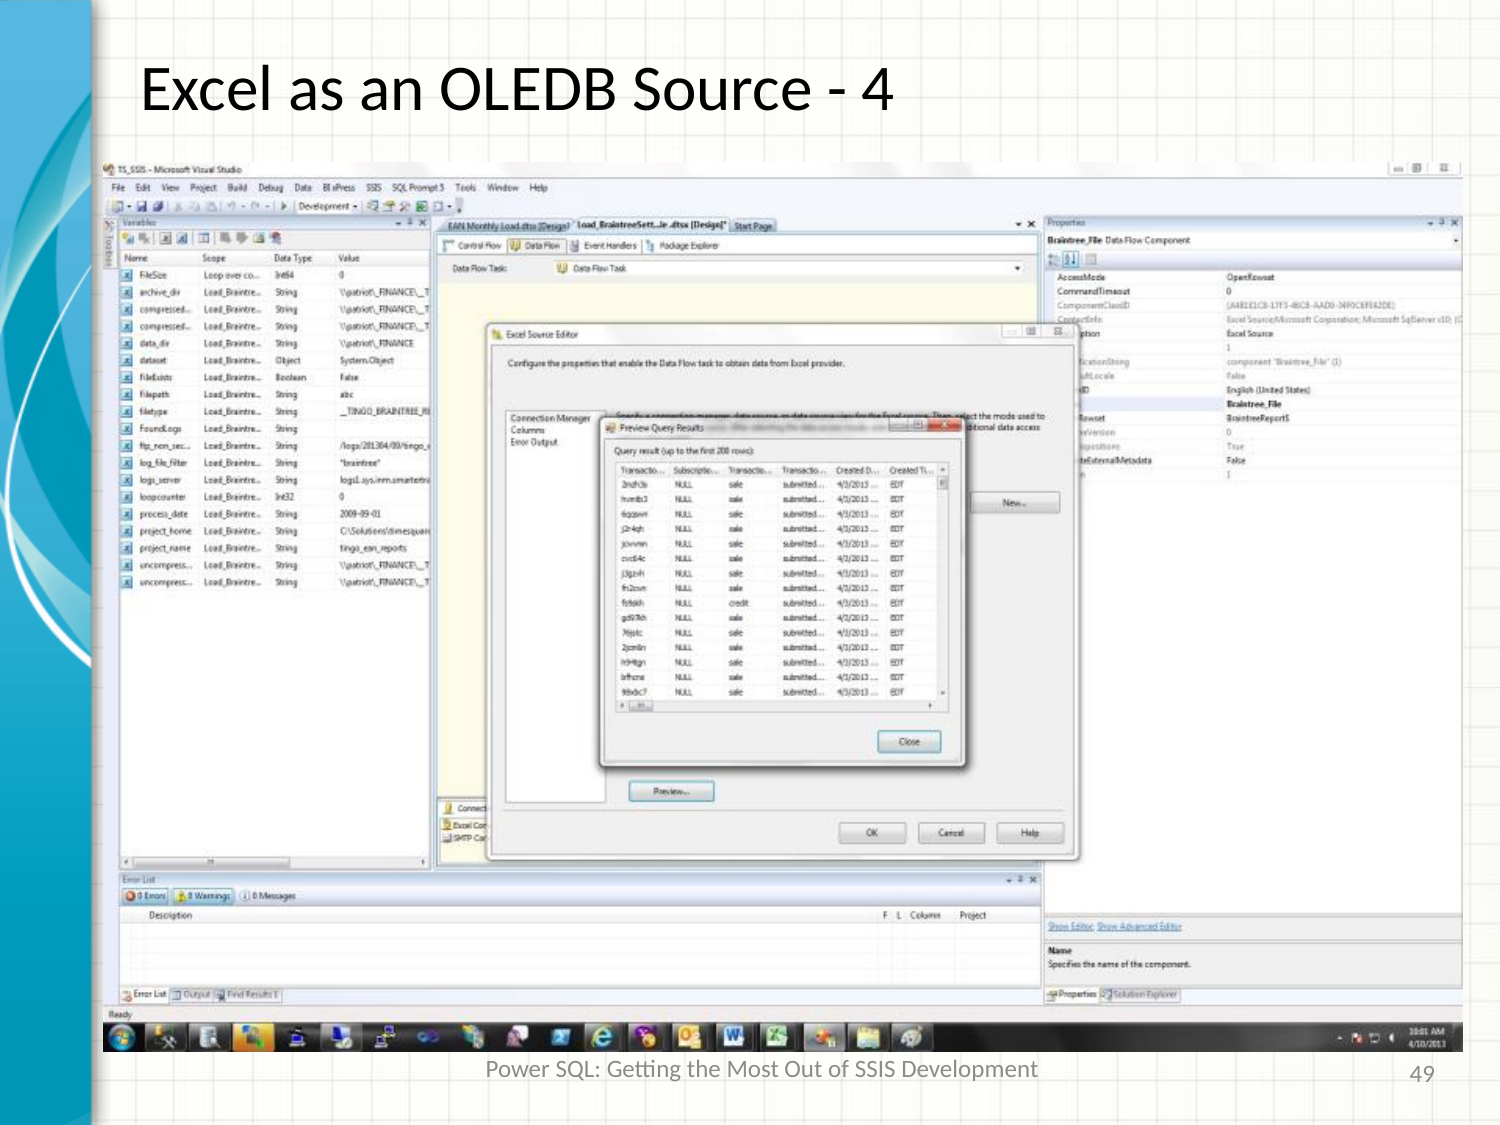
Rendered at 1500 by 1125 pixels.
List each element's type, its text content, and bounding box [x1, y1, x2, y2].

slide_number 49 [1100, 1060, 1450, 1103]
footer Power SQL: Getting the Most Out of SSIS Development [437, 1060, 1088, 1098]
picture [0, 0, 1500, 1125]
title Excel as an OLEDB Source - 4 [125, 37, 1450, 131]
